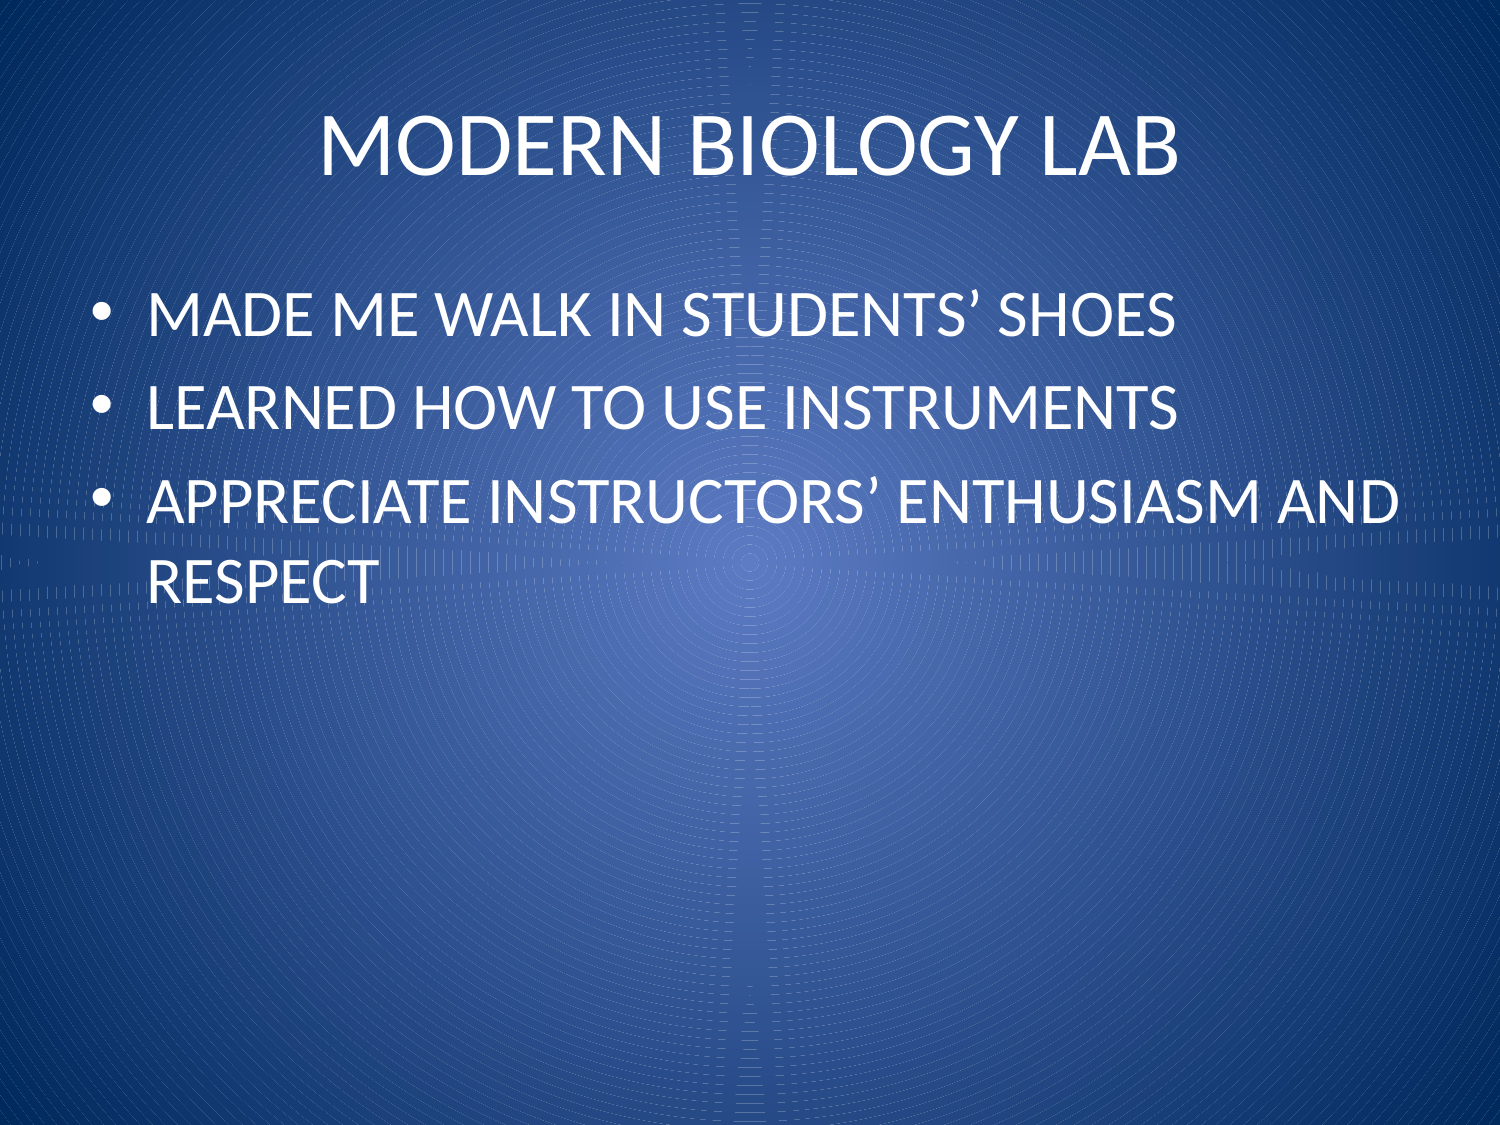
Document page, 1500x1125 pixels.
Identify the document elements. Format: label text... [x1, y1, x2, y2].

list MADE ME WALK IN STUDENTS’ SHOES LEARNED HOW TO USE INSTRUMENTS APPRECIATE INSTRUCTORS’ ENTHUSIASM AND RESPECT [75, 262, 1425, 1005]
title MODERN BIOLOGY LAB [75, 45, 1425, 233]
